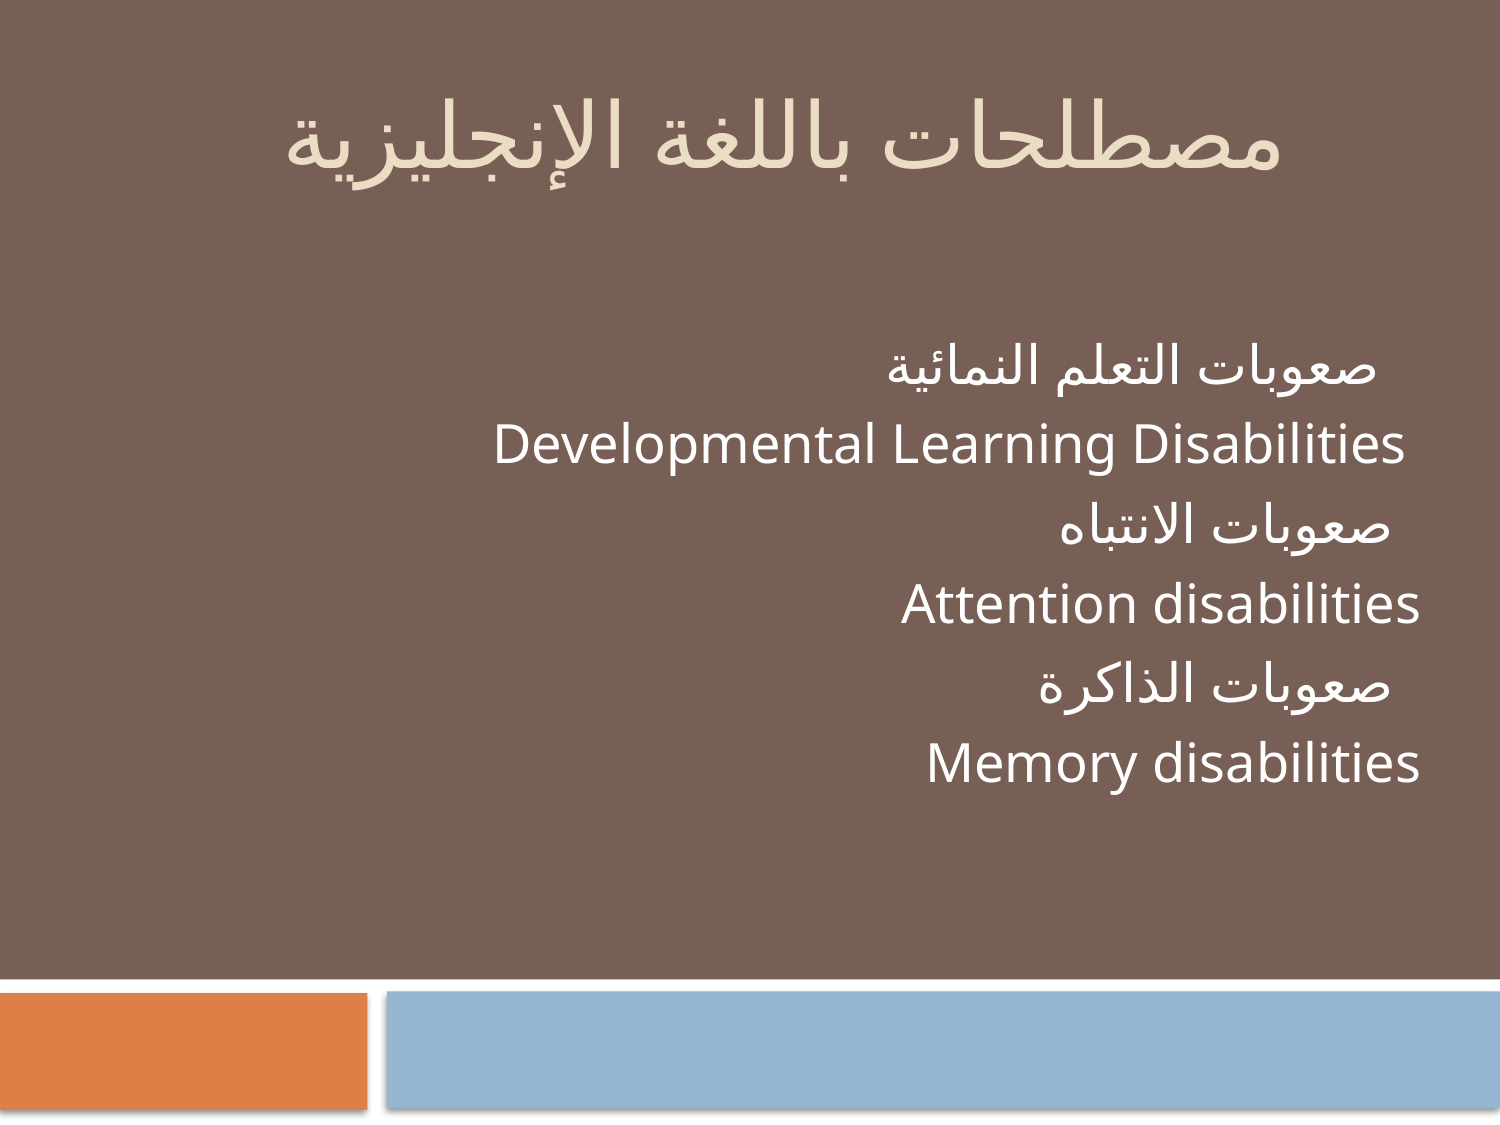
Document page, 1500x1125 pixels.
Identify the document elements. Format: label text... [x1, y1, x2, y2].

title مصطلحات باللغة الإنجليزية [253, 66, 1317, 195]
subtitle صعوبات التعلم النمائية Developmental Learning Disabilities صعوبات الانتباه Attention disabilities صعوبات الذاكرة Memory disabilities [123, 302, 1437, 821]
